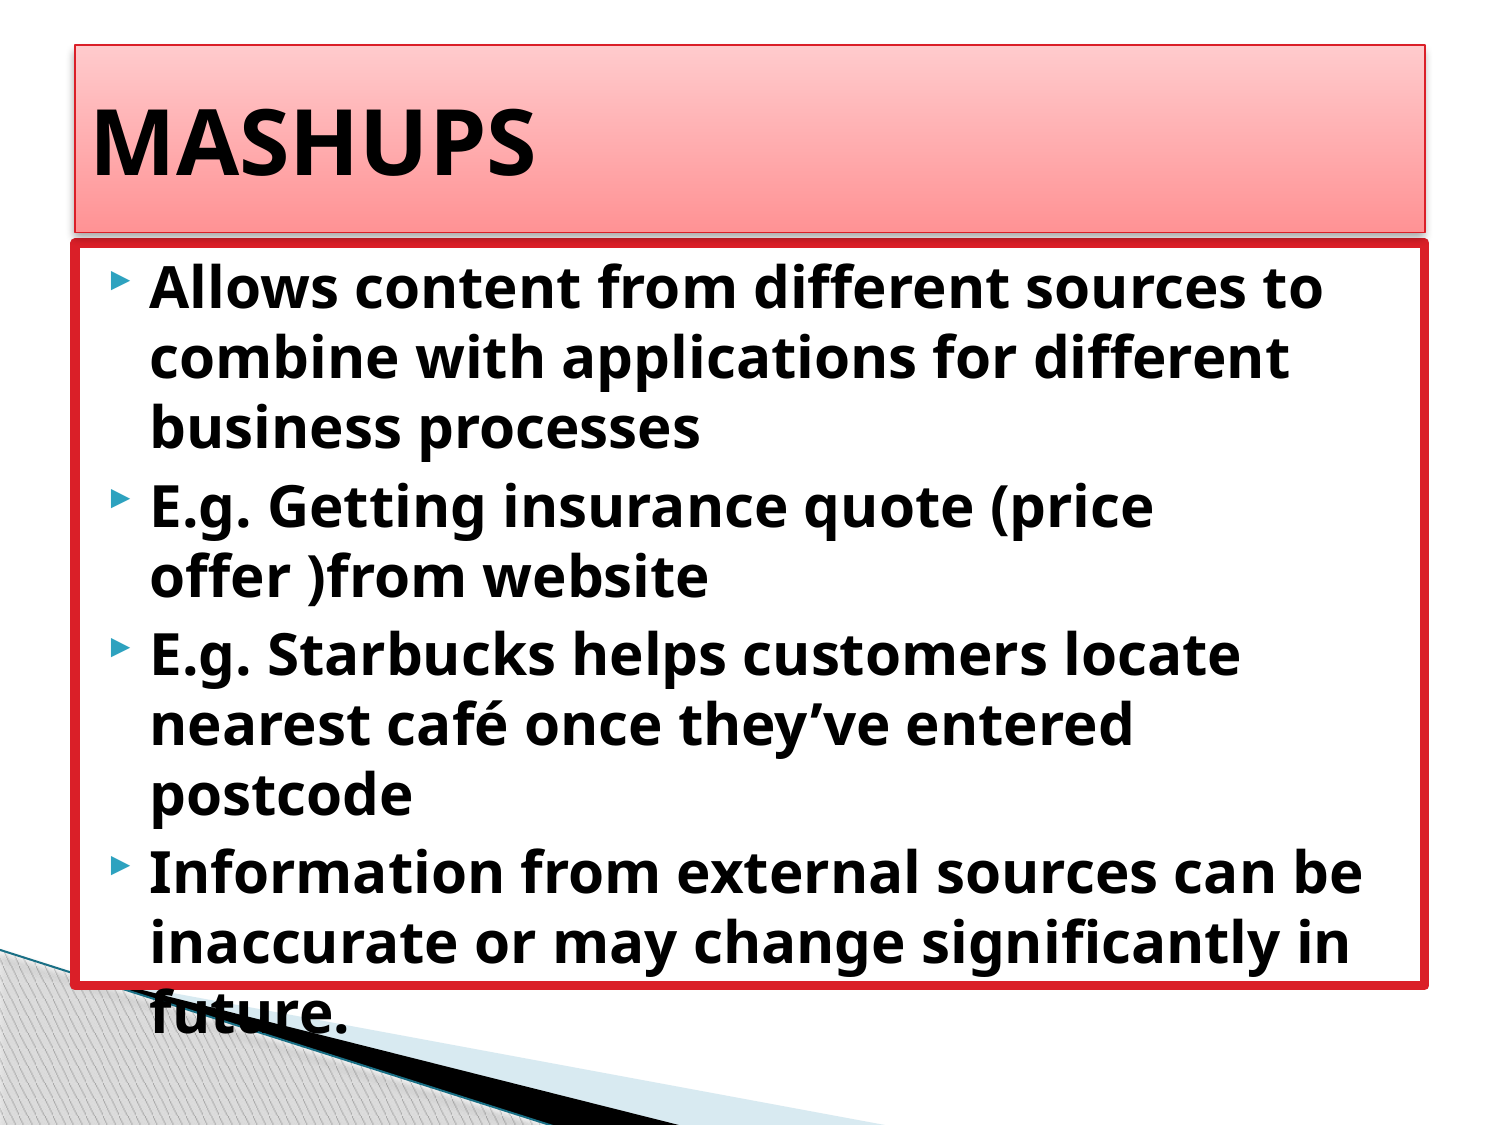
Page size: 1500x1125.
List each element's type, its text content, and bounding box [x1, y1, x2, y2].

list Allows content from different sources to combine with applications for different business processes E.g. Getting insurance quote (price offer )from website E.g. Starbucks helps customers locate nearest café once they’ve entered postcode Information from external sources can be inaccurate or may change significantly in future. [70, 240, 1429, 990]
title MASHUPS [74, 44, 1426, 233]
